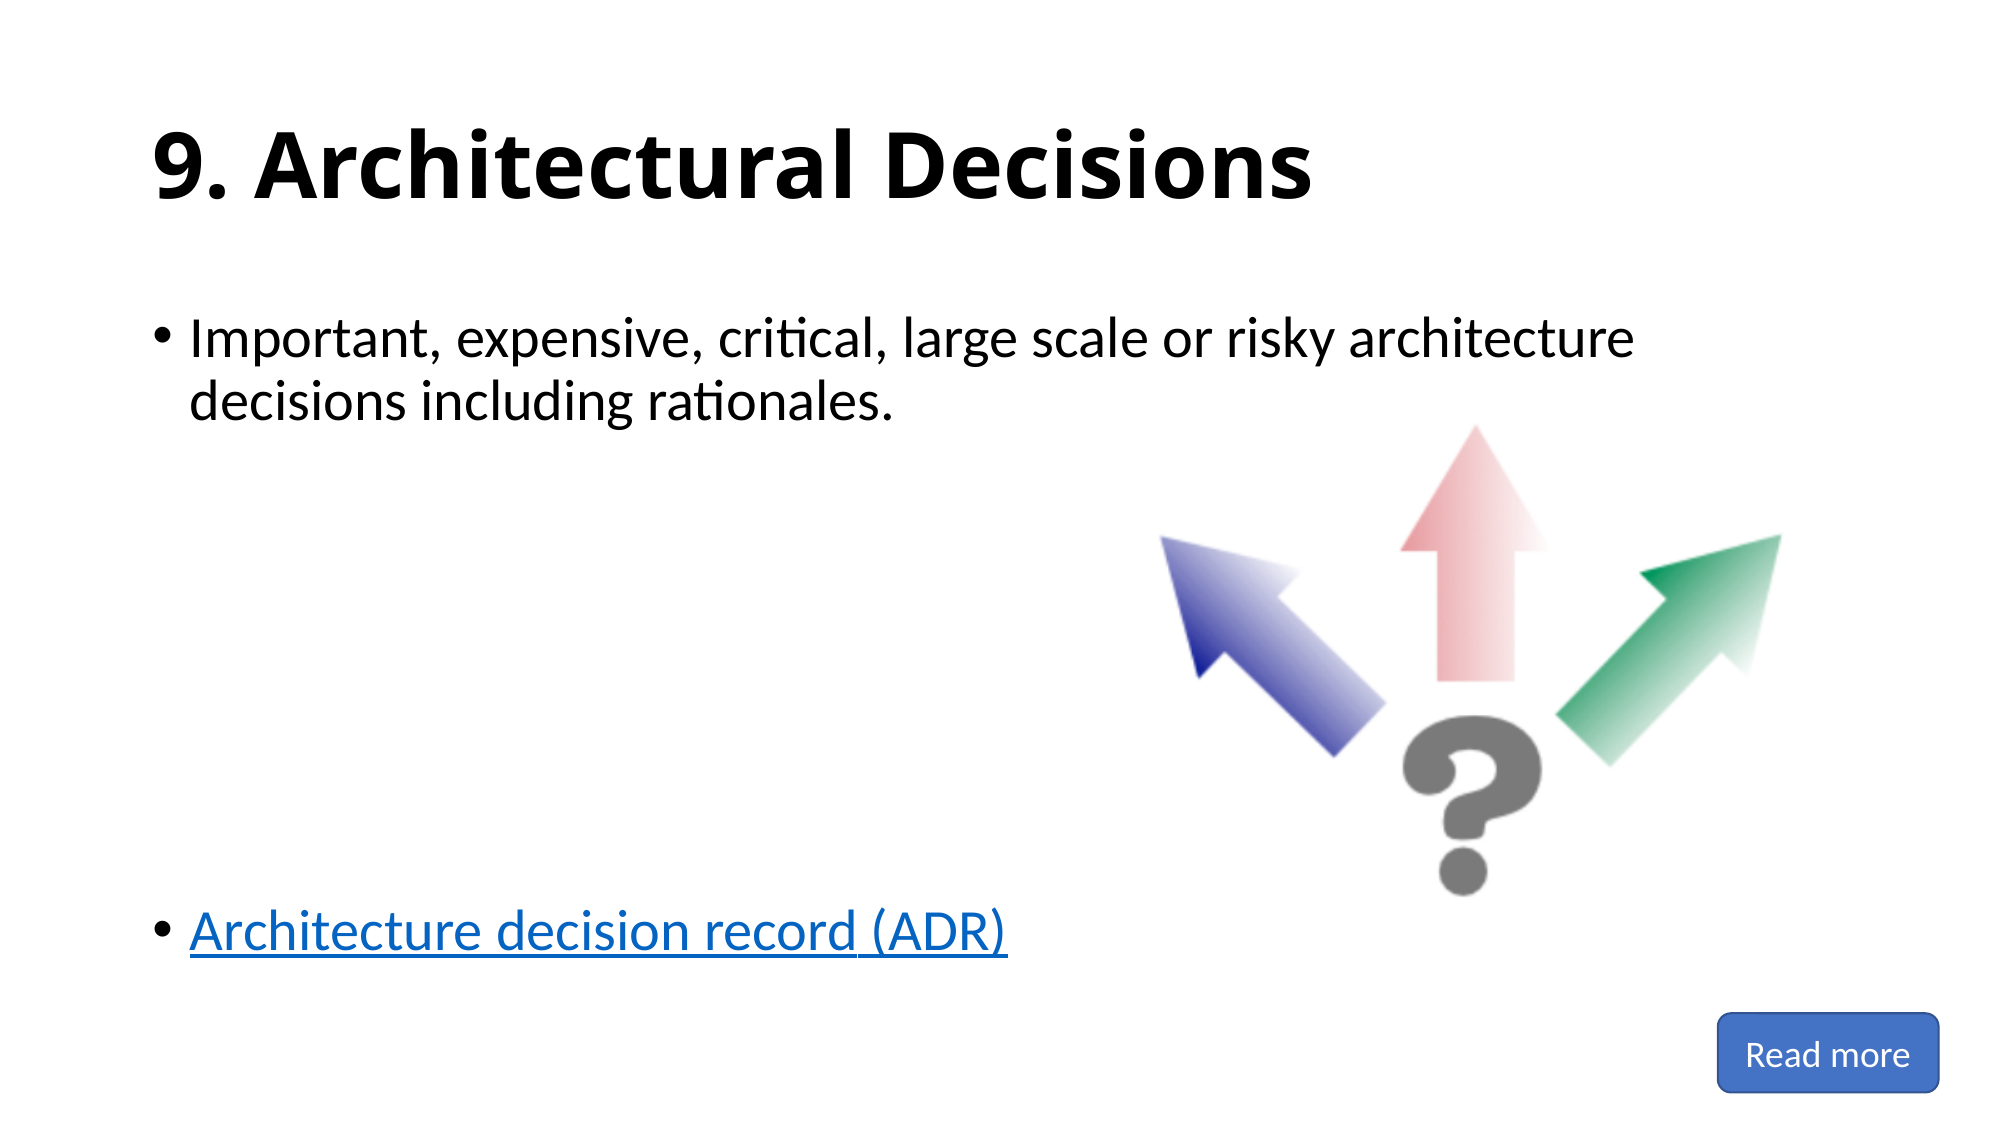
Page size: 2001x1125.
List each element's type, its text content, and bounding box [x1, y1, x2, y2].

list Important, expensive, critical, large scale or risky architecture decisions including rationales. Architecture decision record (ADR) [137, 299, 1863, 1014]
text_box Read more [1716, 1012, 1940, 1094]
title 9. Architectural Decisions [137, 59, 1863, 278]
picture [1142, 396, 1799, 916]
